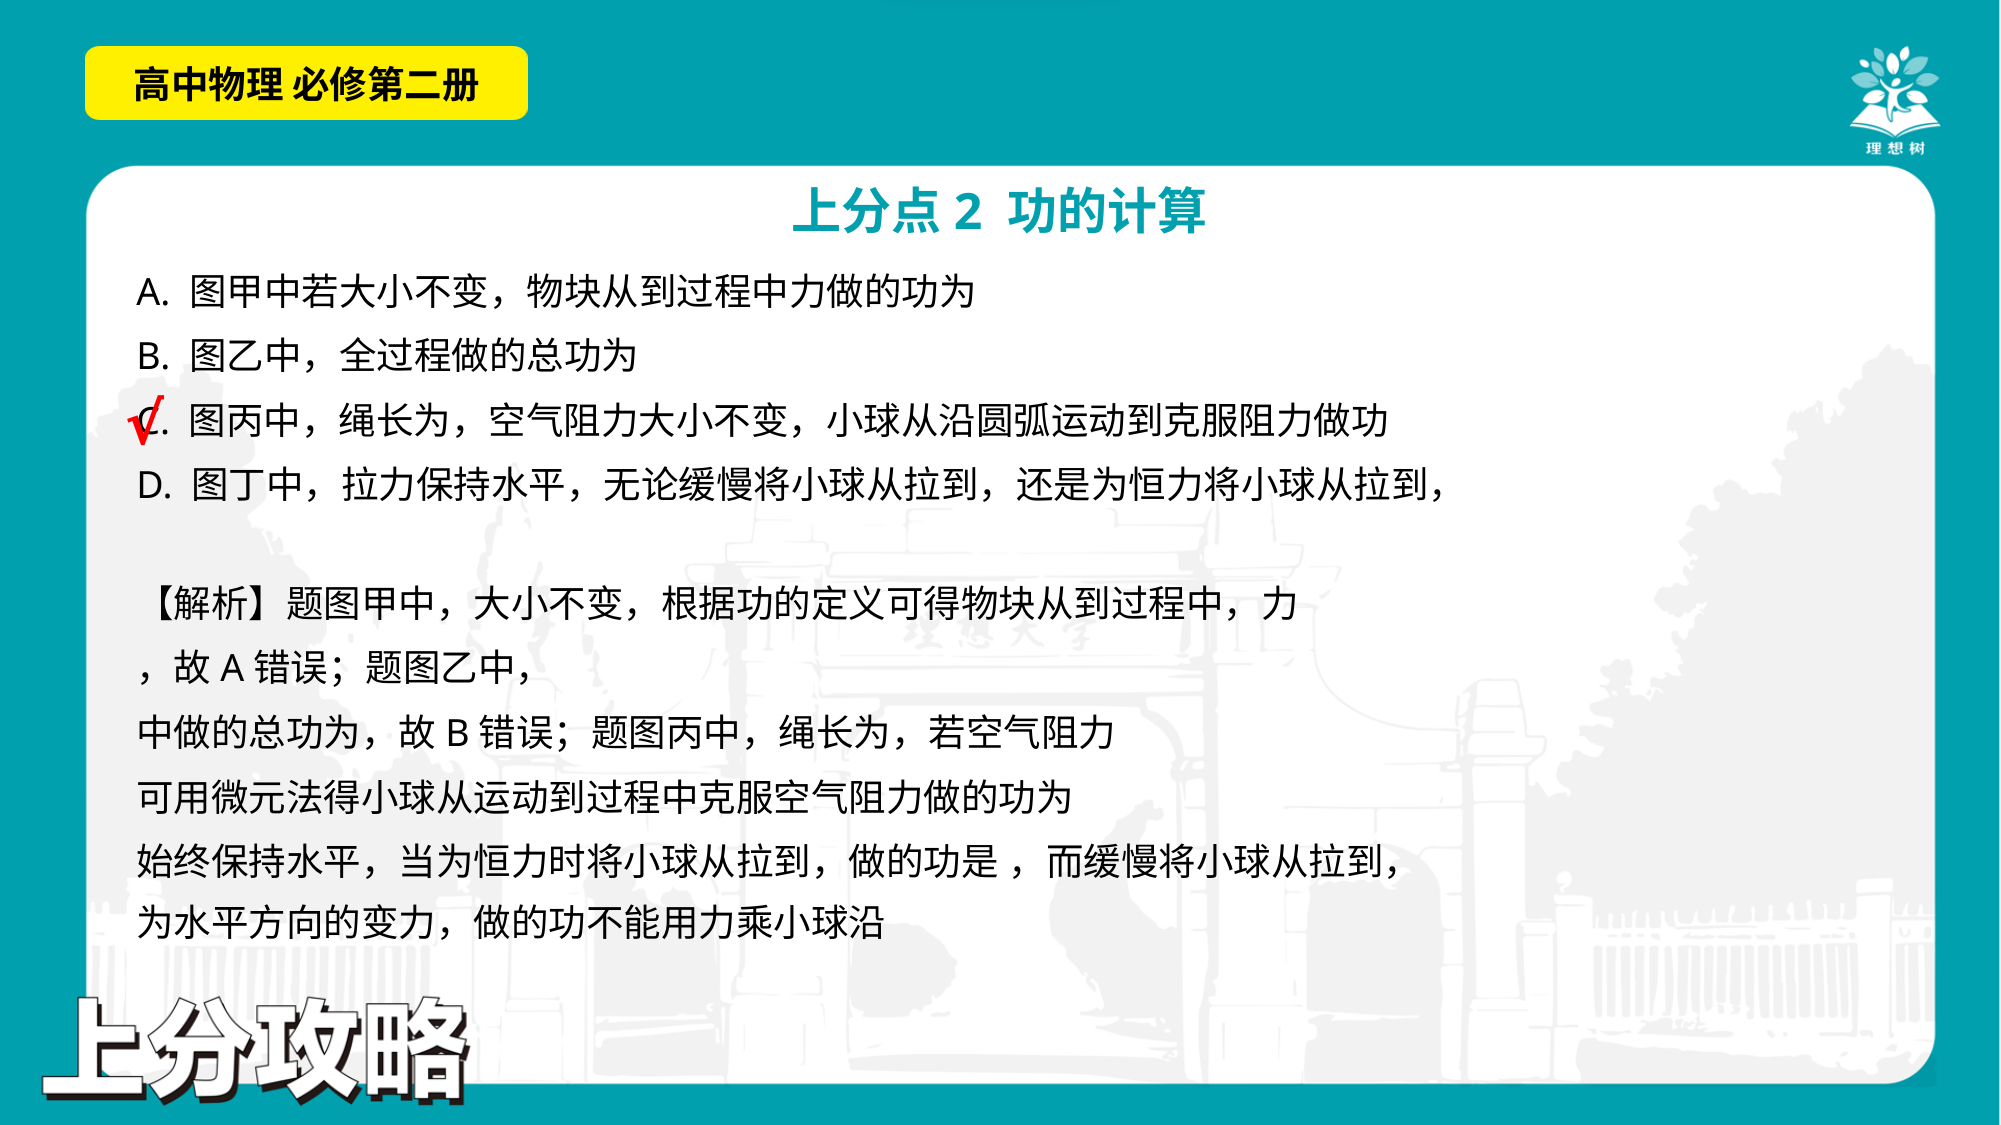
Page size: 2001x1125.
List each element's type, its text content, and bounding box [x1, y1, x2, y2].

text_box √ [125, 386, 165, 457]
picture [0, 0, 2000, 1125]
